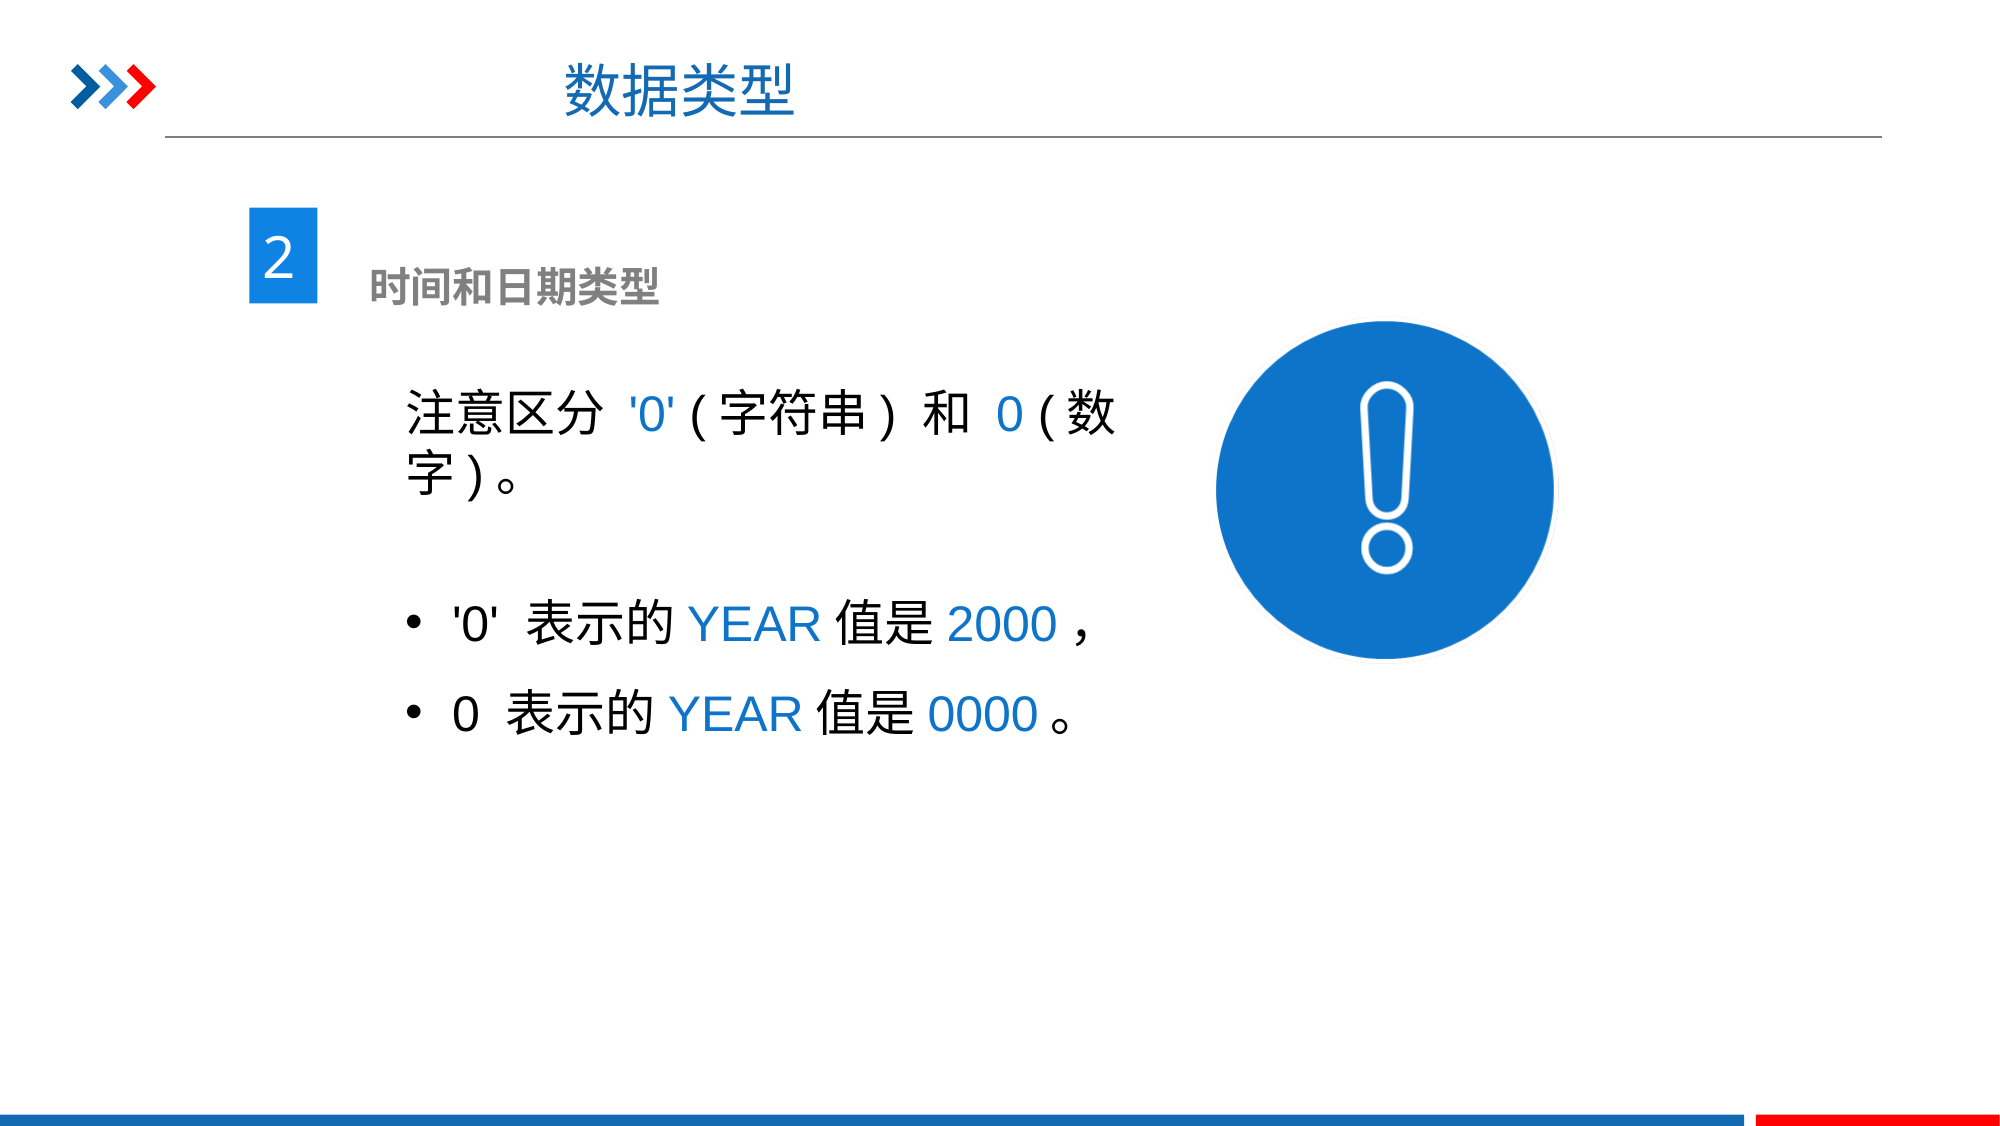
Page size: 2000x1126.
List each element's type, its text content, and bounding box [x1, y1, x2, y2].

picture [1211, 286, 1657, 708]
title 数据类型 [521, 25, 1296, 153]
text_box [249, 207, 318, 304]
text_box 时间和日期类型 [319, 245, 1092, 380]
text_box 注意区分 '0' (字符串) 和 0 (数字)。 '0' 表示的YEAR值是2000， 0 表示的YEAR值是0000。 [390, 374, 1184, 749]
